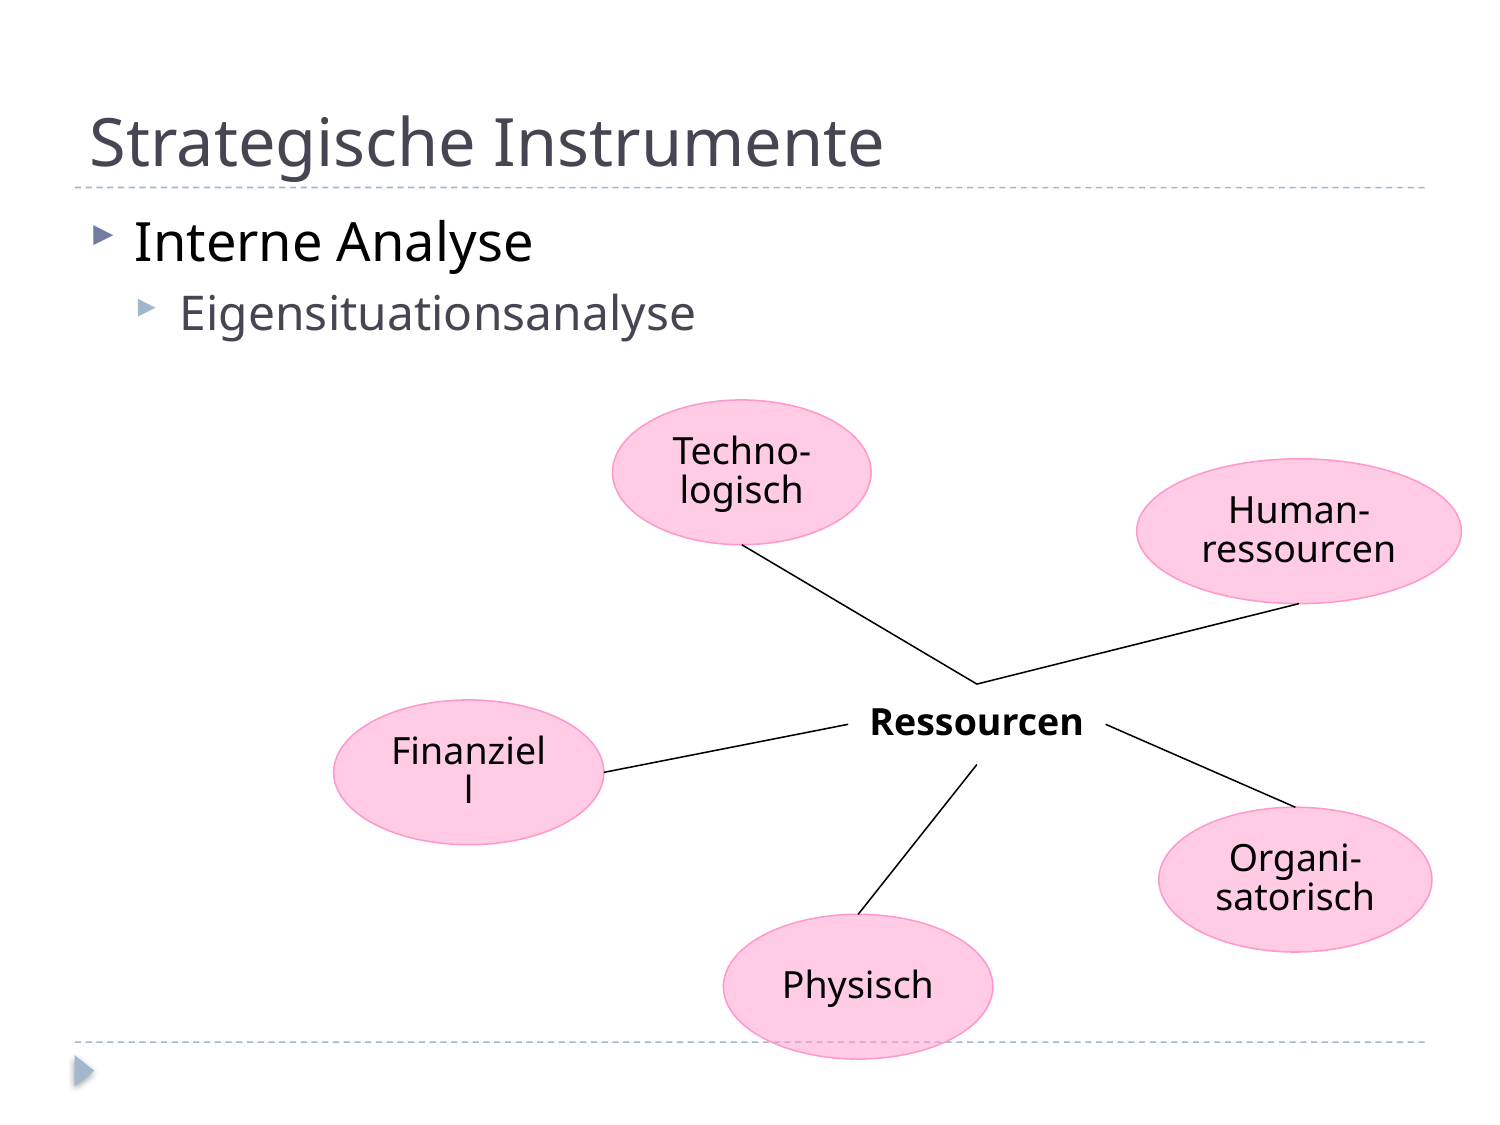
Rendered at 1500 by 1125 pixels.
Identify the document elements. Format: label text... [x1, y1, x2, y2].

text_box Human- ressourcen [1136, 458, 1462, 604]
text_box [976, 603, 1300, 684]
list Interne Analyse Eigensituationsanalyse [75, 200, 1425, 1006]
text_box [741, 544, 978, 684]
title Strategische Instrumente [75, 24, 1425, 188]
text_box Physisch [723, 914, 993, 1060]
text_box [1106, 724, 1296, 808]
text_box Organi-satorisch [1158, 807, 1432, 953]
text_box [603, 724, 847, 773]
text_box Ressourcen [848, 695, 1106, 765]
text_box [858, 765, 978, 915]
text_box Techno-logisch [612, 399, 872, 545]
text_box Finanziell [333, 699, 603, 845]
